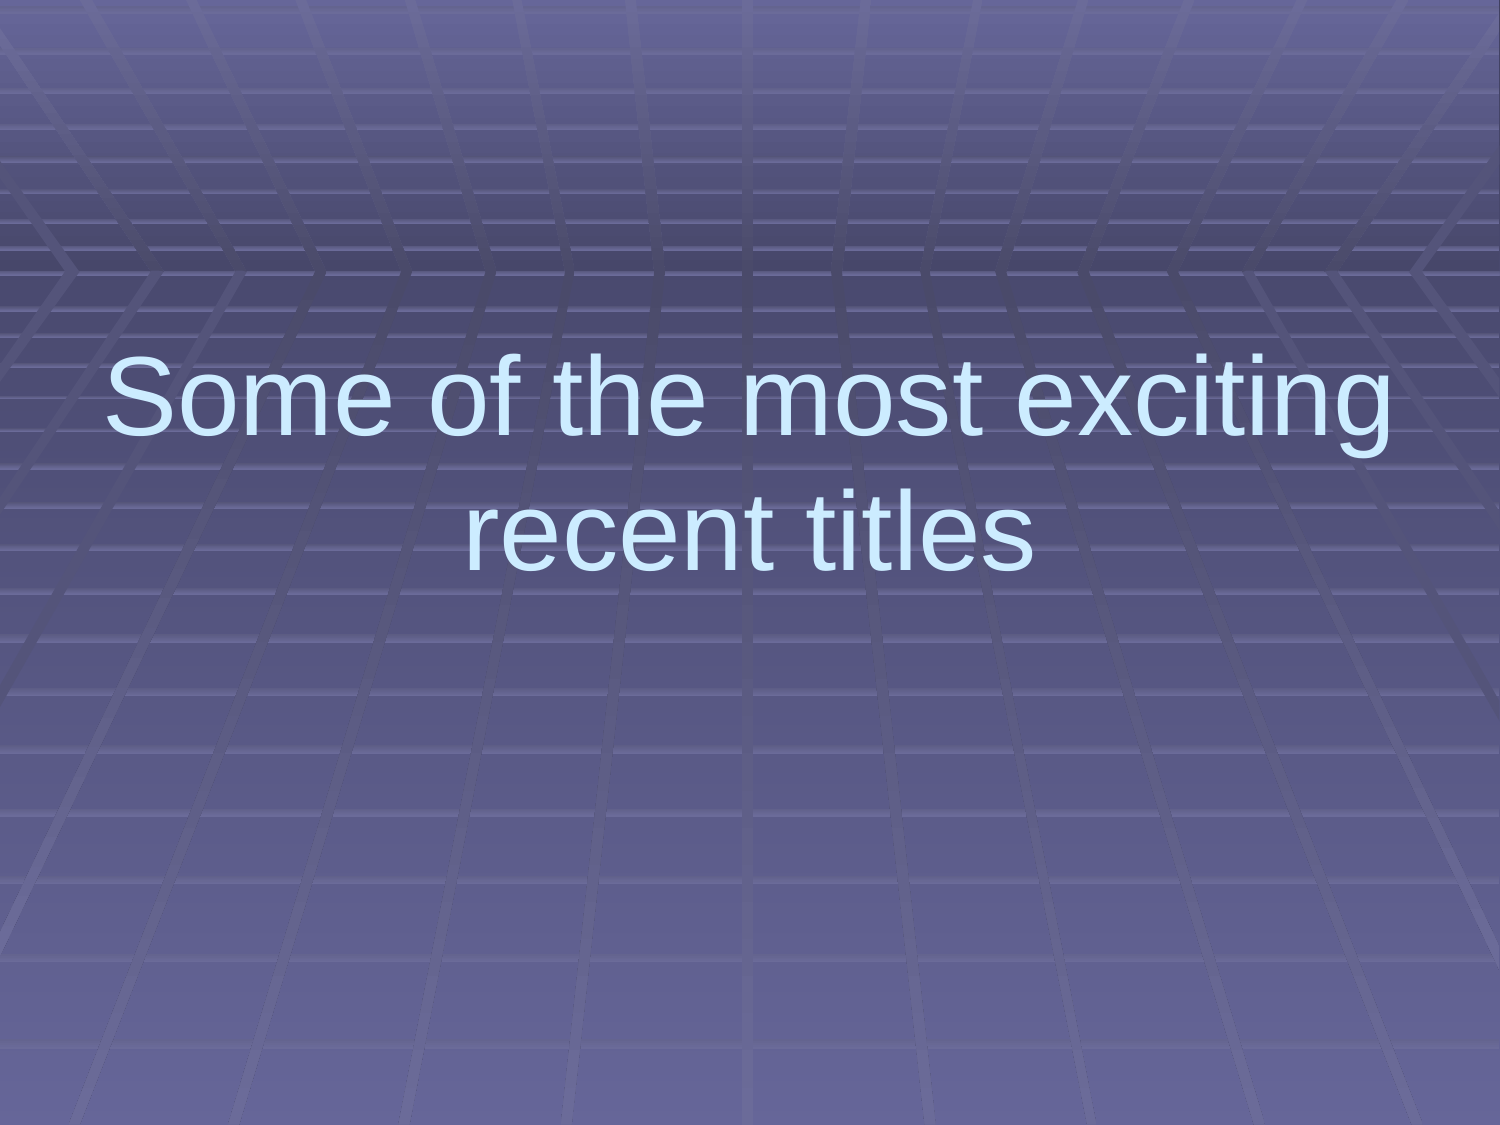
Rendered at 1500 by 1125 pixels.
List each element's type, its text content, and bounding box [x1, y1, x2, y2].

title Some of the most exciting recent titles [74, 314, 1425, 601]
